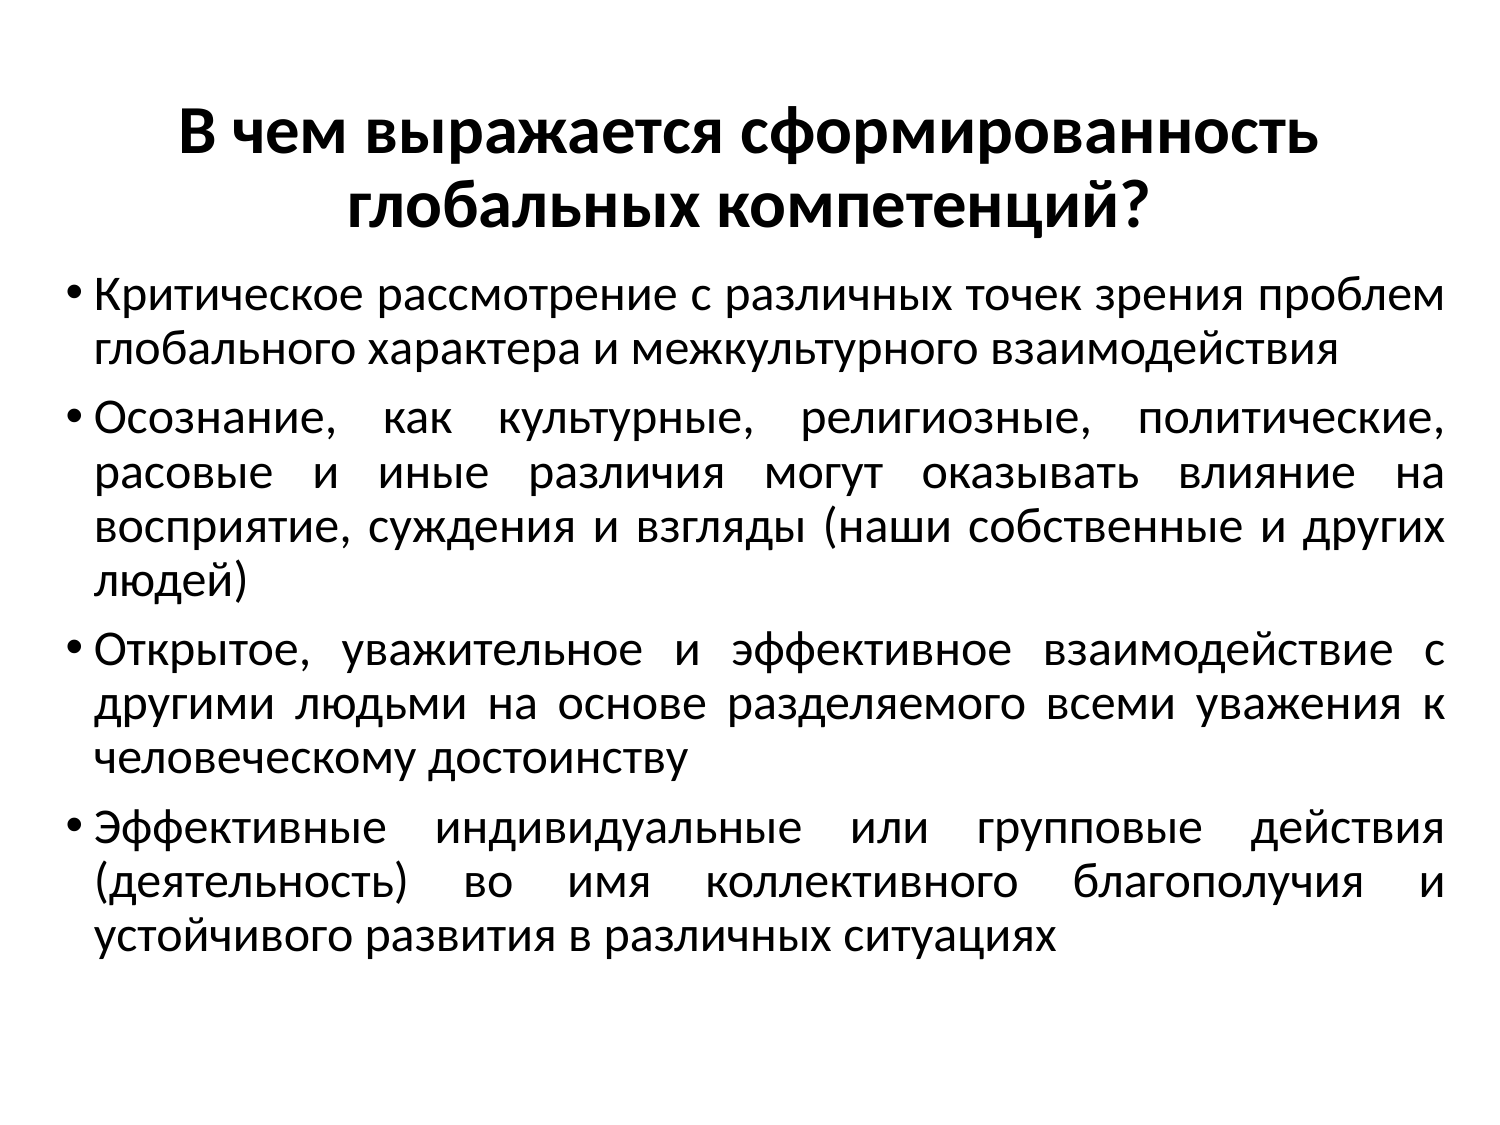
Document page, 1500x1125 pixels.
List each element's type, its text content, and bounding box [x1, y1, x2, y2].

list Критическое рассмотрение с различных точек зрения проблем глобального характера и межкультурного взаимодействия Осознание, как культурные, религиозные, политические, расовые и иные различия могут оказывать влияние на восприятие, суждения и взгляды (наши собственные и других людей) Открытое, уважительное и эффективное взаимодействие с другими людьми на основе разделяемого всеми уважения к человеческому достоинству Эффективные индивидуальные или групповые действия (деятельность) во имя коллективного благополучия и устойчивого развития в различных ситуациях [54, 261, 1457, 1113]
title В чем выражается сформированность глобальных компетенций? [103, 59, 1397, 261]
